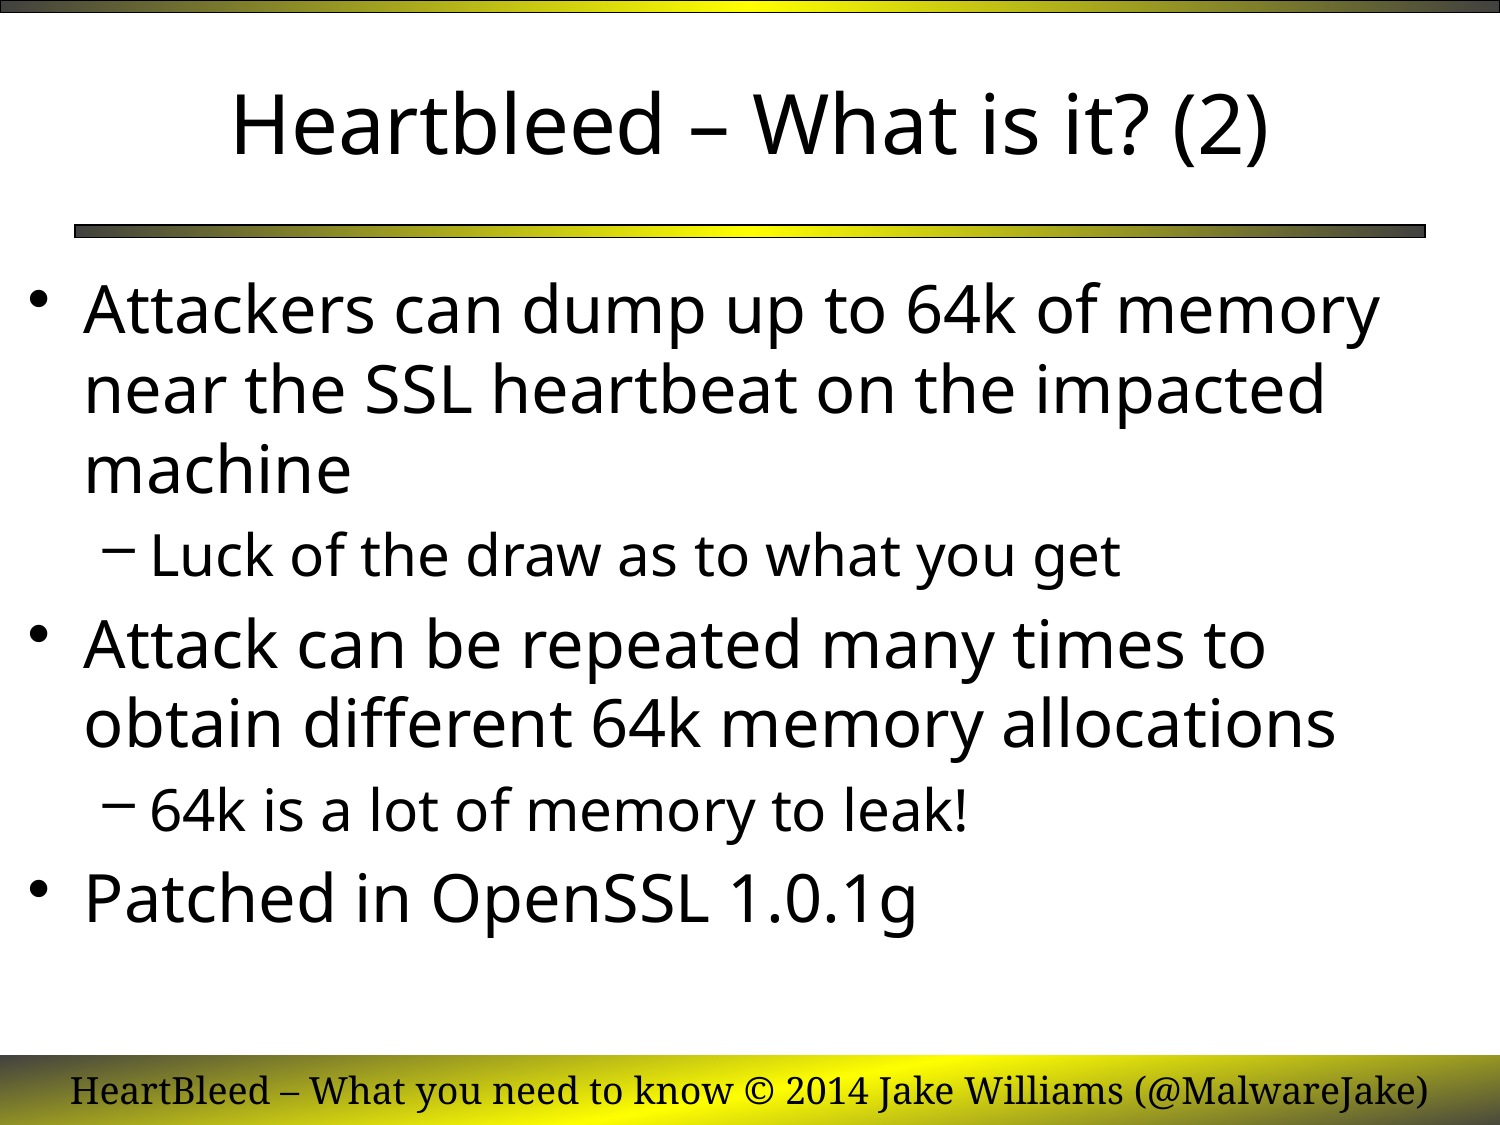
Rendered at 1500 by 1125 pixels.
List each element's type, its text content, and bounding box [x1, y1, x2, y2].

title Heartbleed – What is it? (2) [12, 24, 1488, 219]
list Attackers can dump up to 64k of memory near the SSL heartbeat on the impacted machine Luck of the draw as to what you get Attack can be repeated many times to obtain different 64k memory allocations 64k is a lot of memory to leak! Patched in OpenSSL 1.0.1g [12, 258, 1488, 1035]
